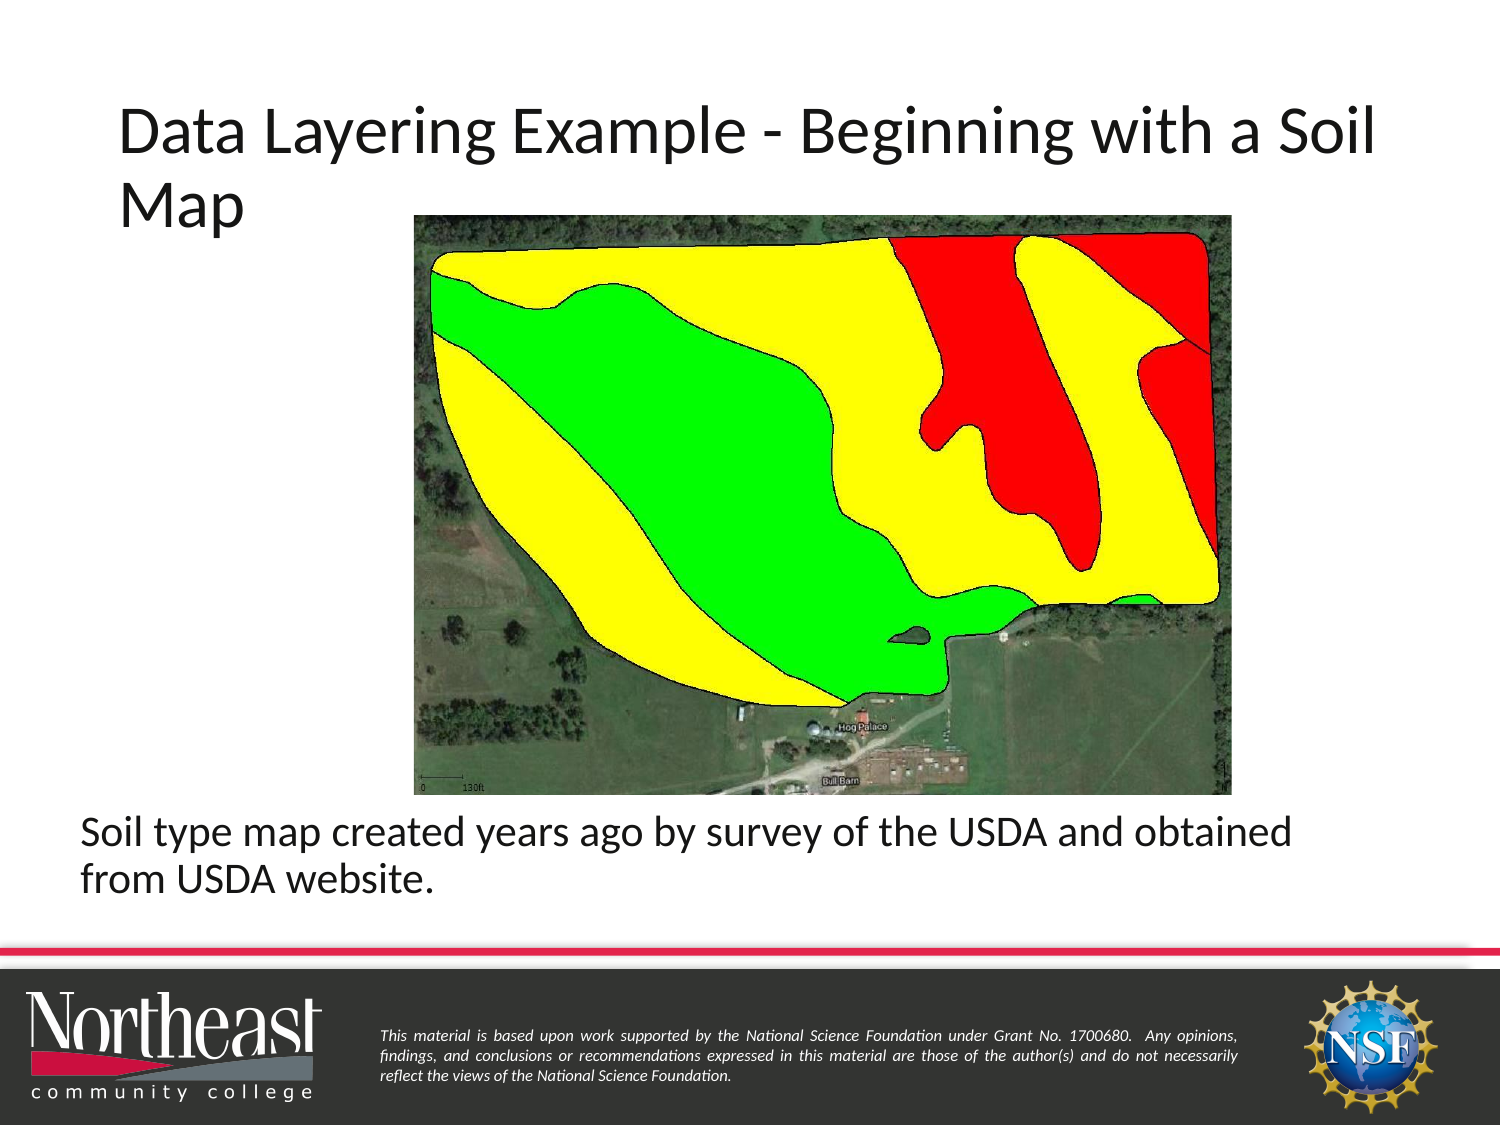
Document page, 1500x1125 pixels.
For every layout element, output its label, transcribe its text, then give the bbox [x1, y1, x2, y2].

picture [1302, 978, 1440, 1116]
picture [26, 992, 322, 1102]
list Soil type map created years ago by survey of the USDA and obtained from USDA website. [65, 385, 1360, 932]
title Data Layering Example - Beginning with a Soil Map [103, 59, 1397, 278]
picture [413, 214, 1232, 795]
